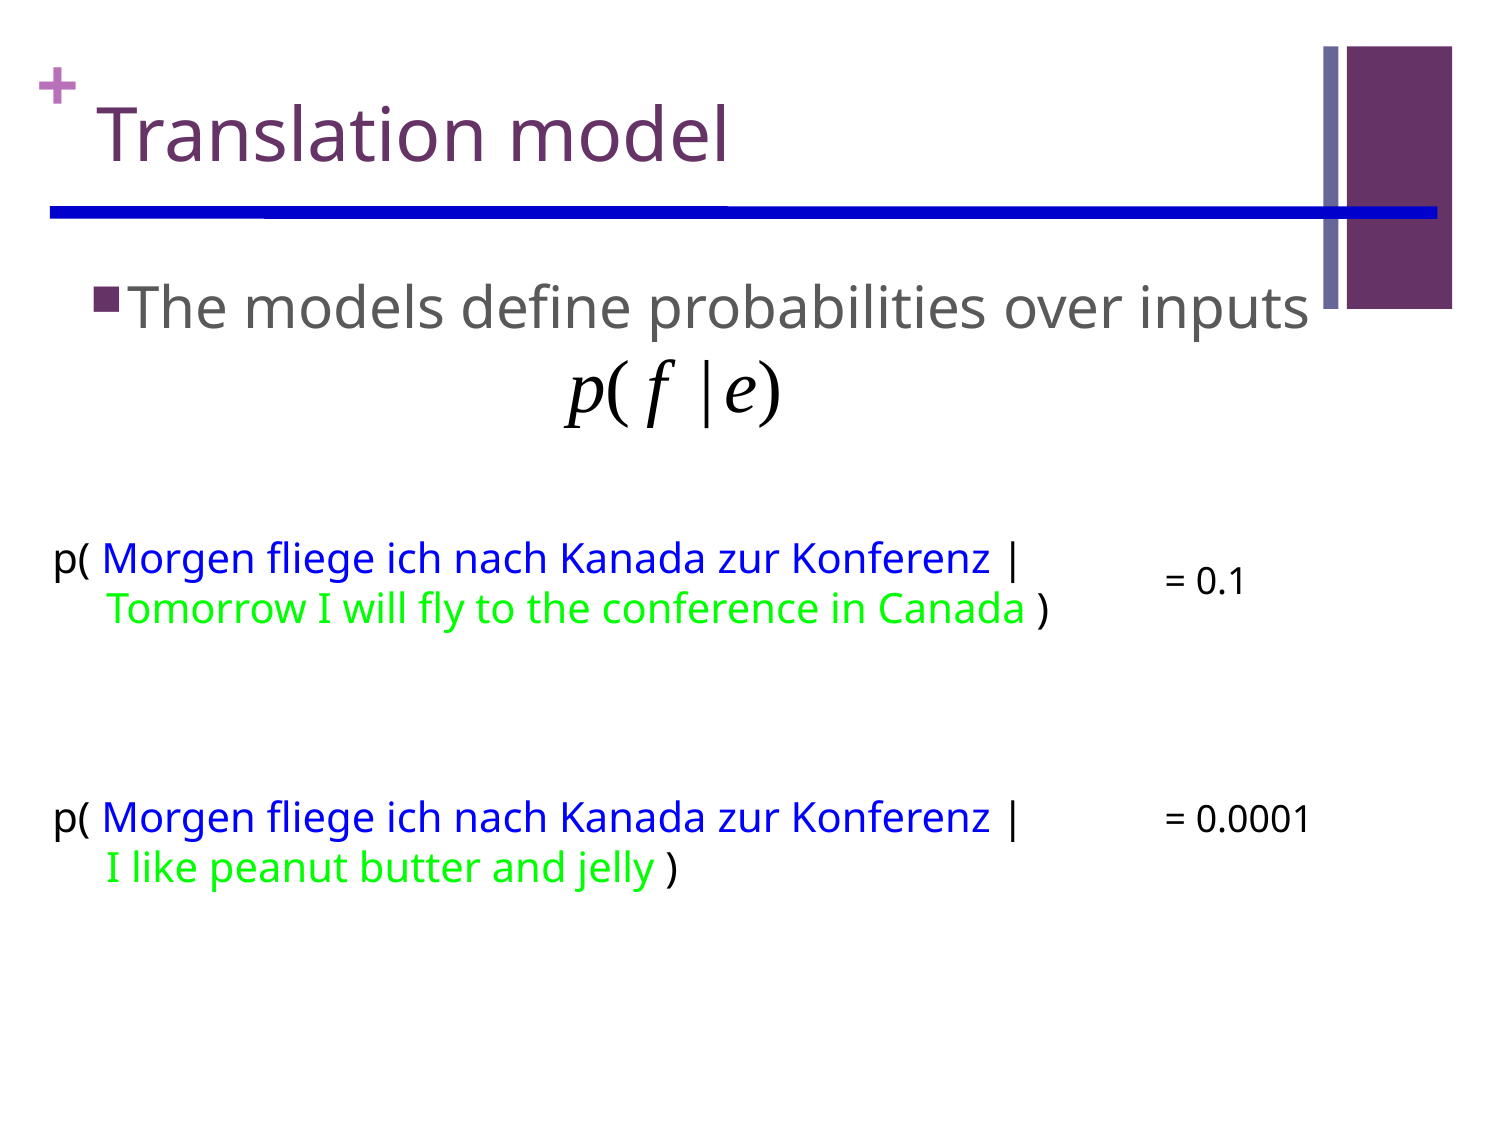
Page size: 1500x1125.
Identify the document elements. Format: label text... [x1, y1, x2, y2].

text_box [549, 349, 788, 438]
text_box = 0.1 [1149, 549, 1388, 610]
text_box p( Morgen fliege ich nach Kanada zur Konferenz | I like peanut butter and jelly ) [37, 783, 1088, 899]
text_box p( Morgen fliege ich nach Kanada zur Konferenz | Tomorrow I will fly to the conference in Canada ) [37, 524, 1088, 640]
title Translation model [81, 213, 1322, 262]
title Translation model [81, 79, 1322, 212]
text_box = 0.0001 [1149, 787, 1388, 848]
list The models define probabilities over inputs [75, 262, 1425, 363]
